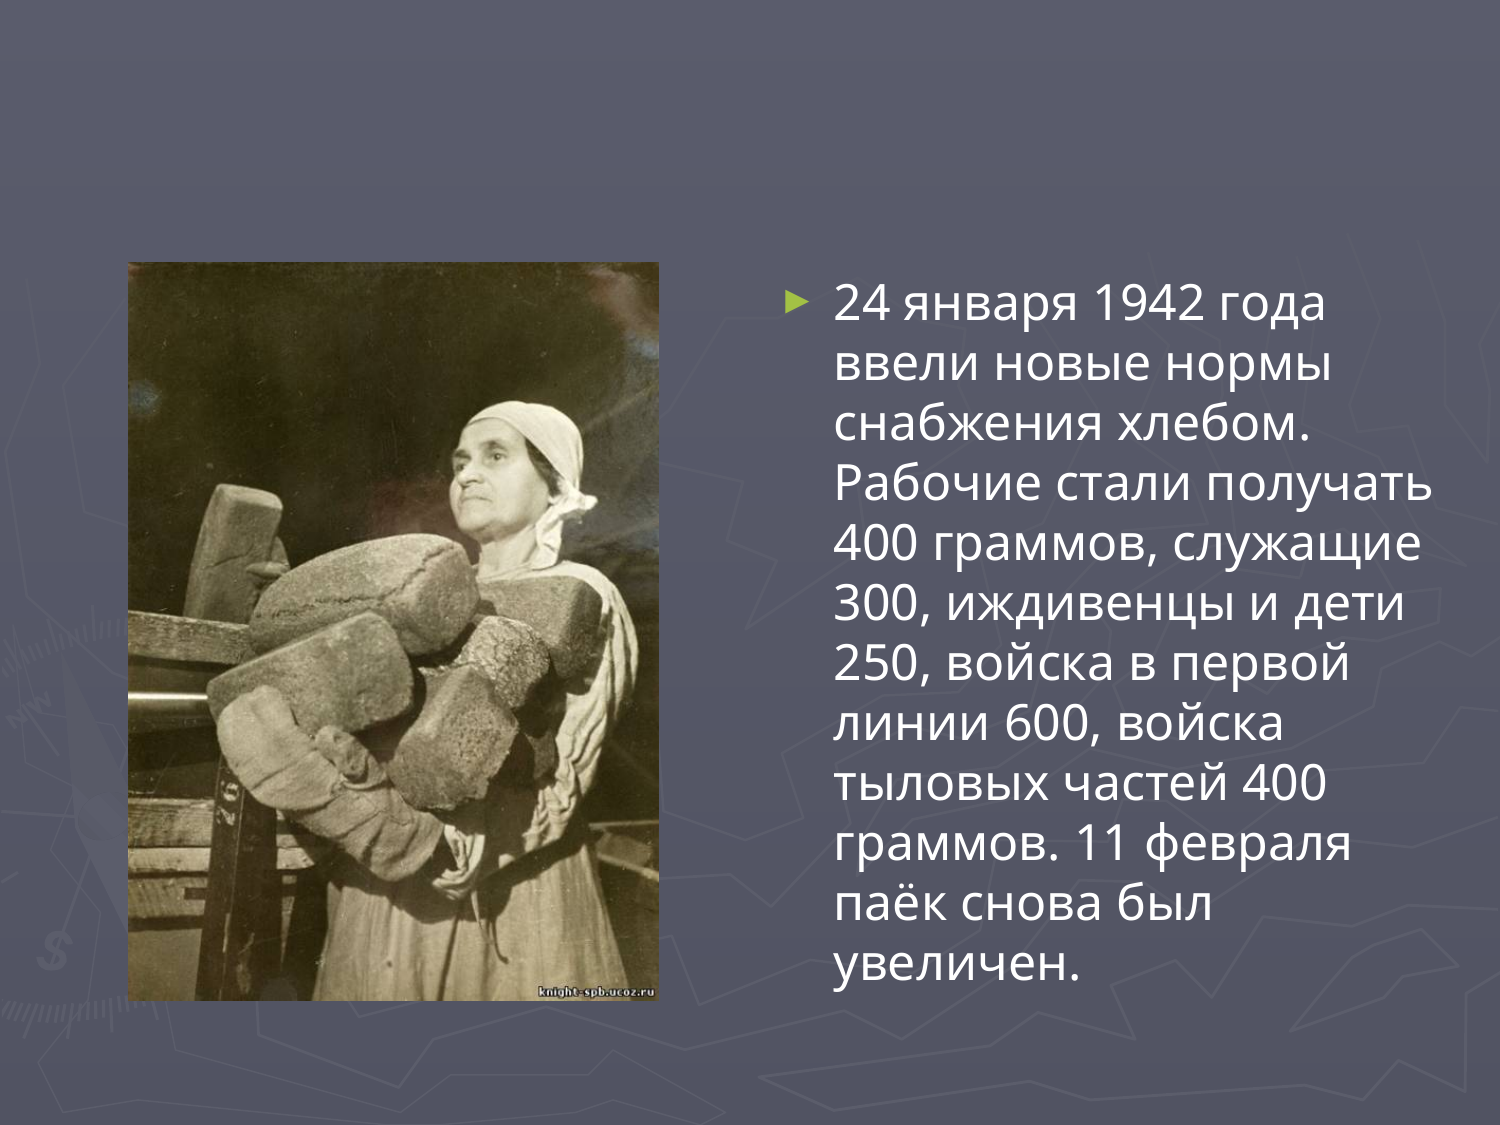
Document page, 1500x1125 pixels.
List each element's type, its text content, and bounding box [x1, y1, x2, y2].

list 24 января 1942 года ввели новые нормы снабжения хлебом. Рабочие стали получать 400 граммов, служащие 300, иждивенцы и дети 250, войска в первой линии 600, войска тыловых частей 400 граммов. 11 февраля паёк снова был увеличен. [762, 262, 1451, 1001]
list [128, 262, 659, 1001]
